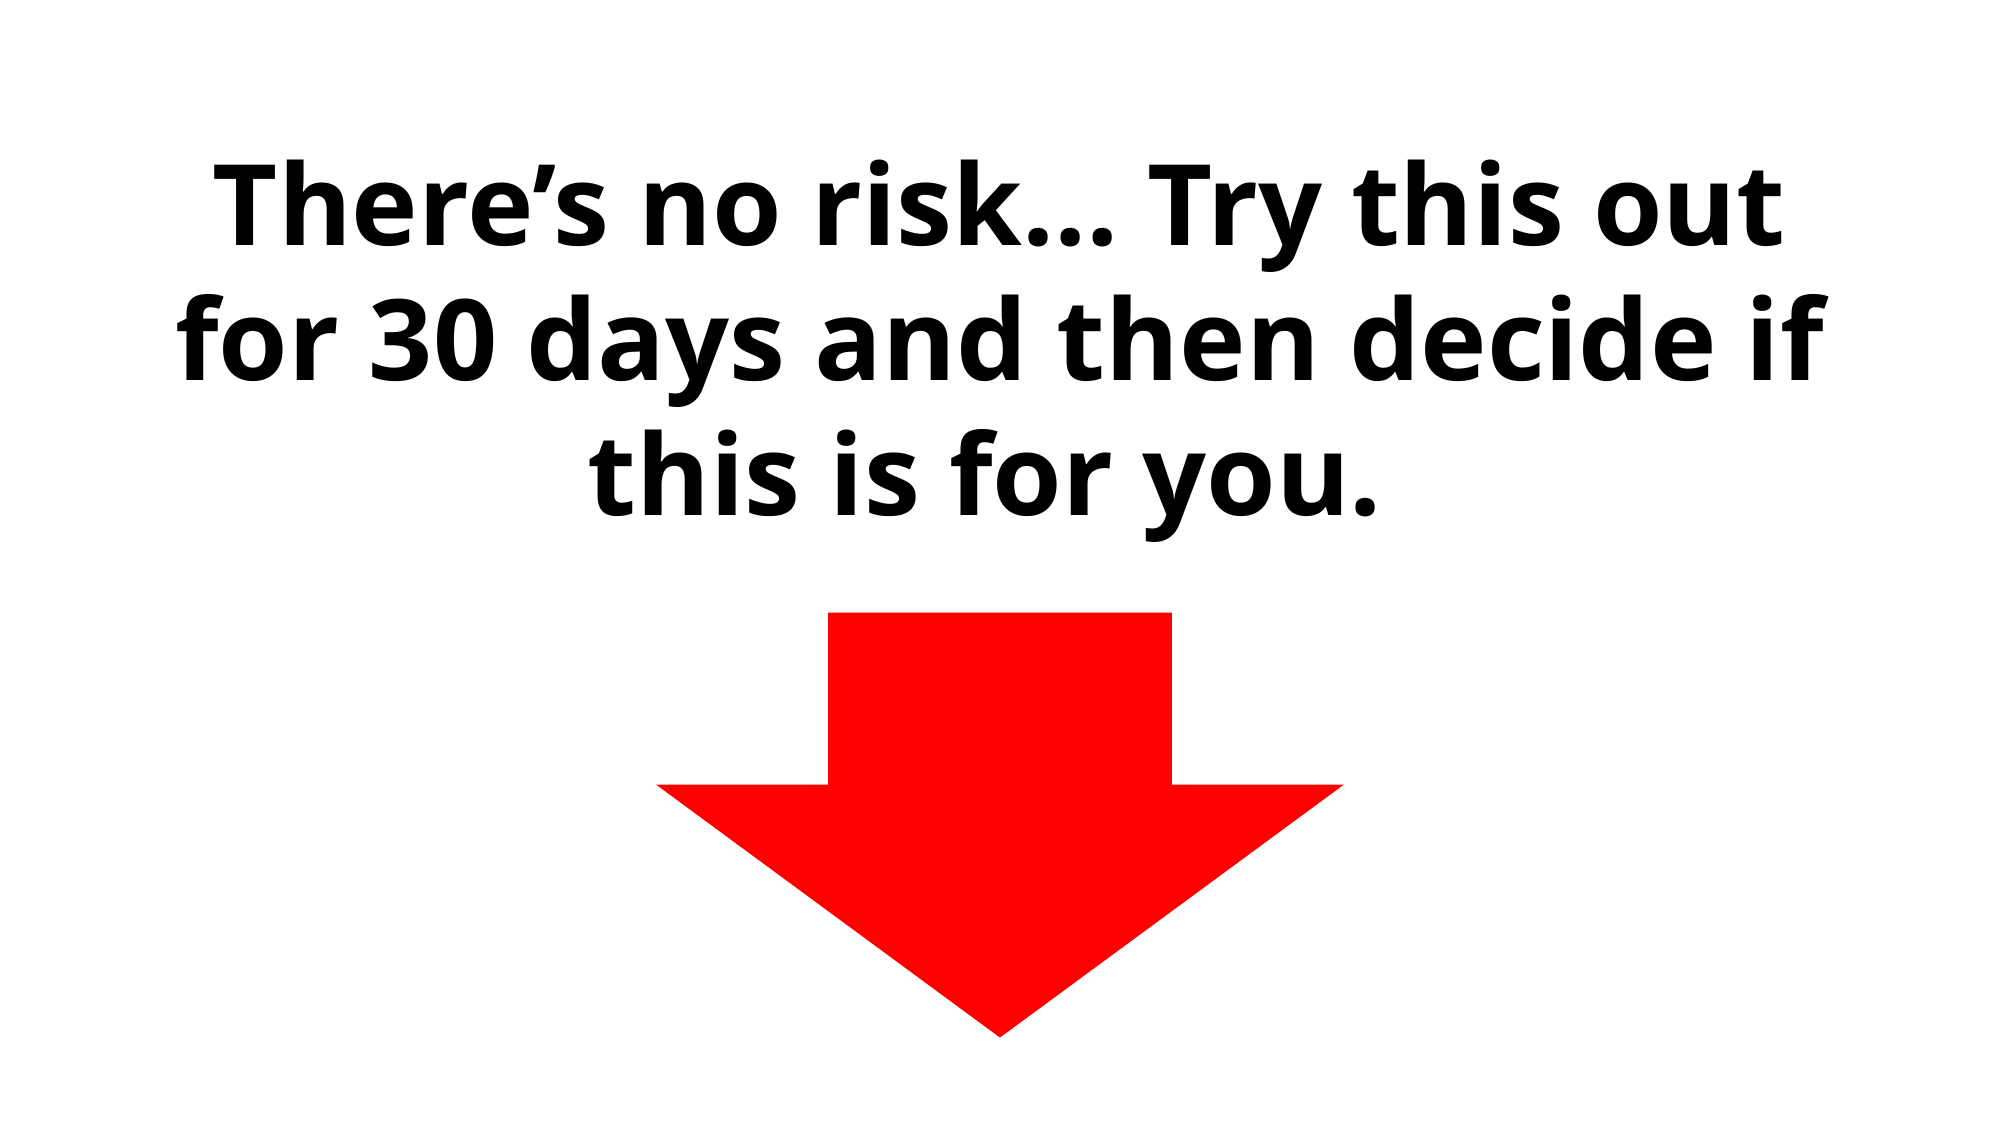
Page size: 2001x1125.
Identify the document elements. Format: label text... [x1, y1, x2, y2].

text_box There’s no risk… Try this out for 30 days and then decide if this is for you. [118, 125, 1882, 546]
text_box [654, 610, 1346, 1040]
